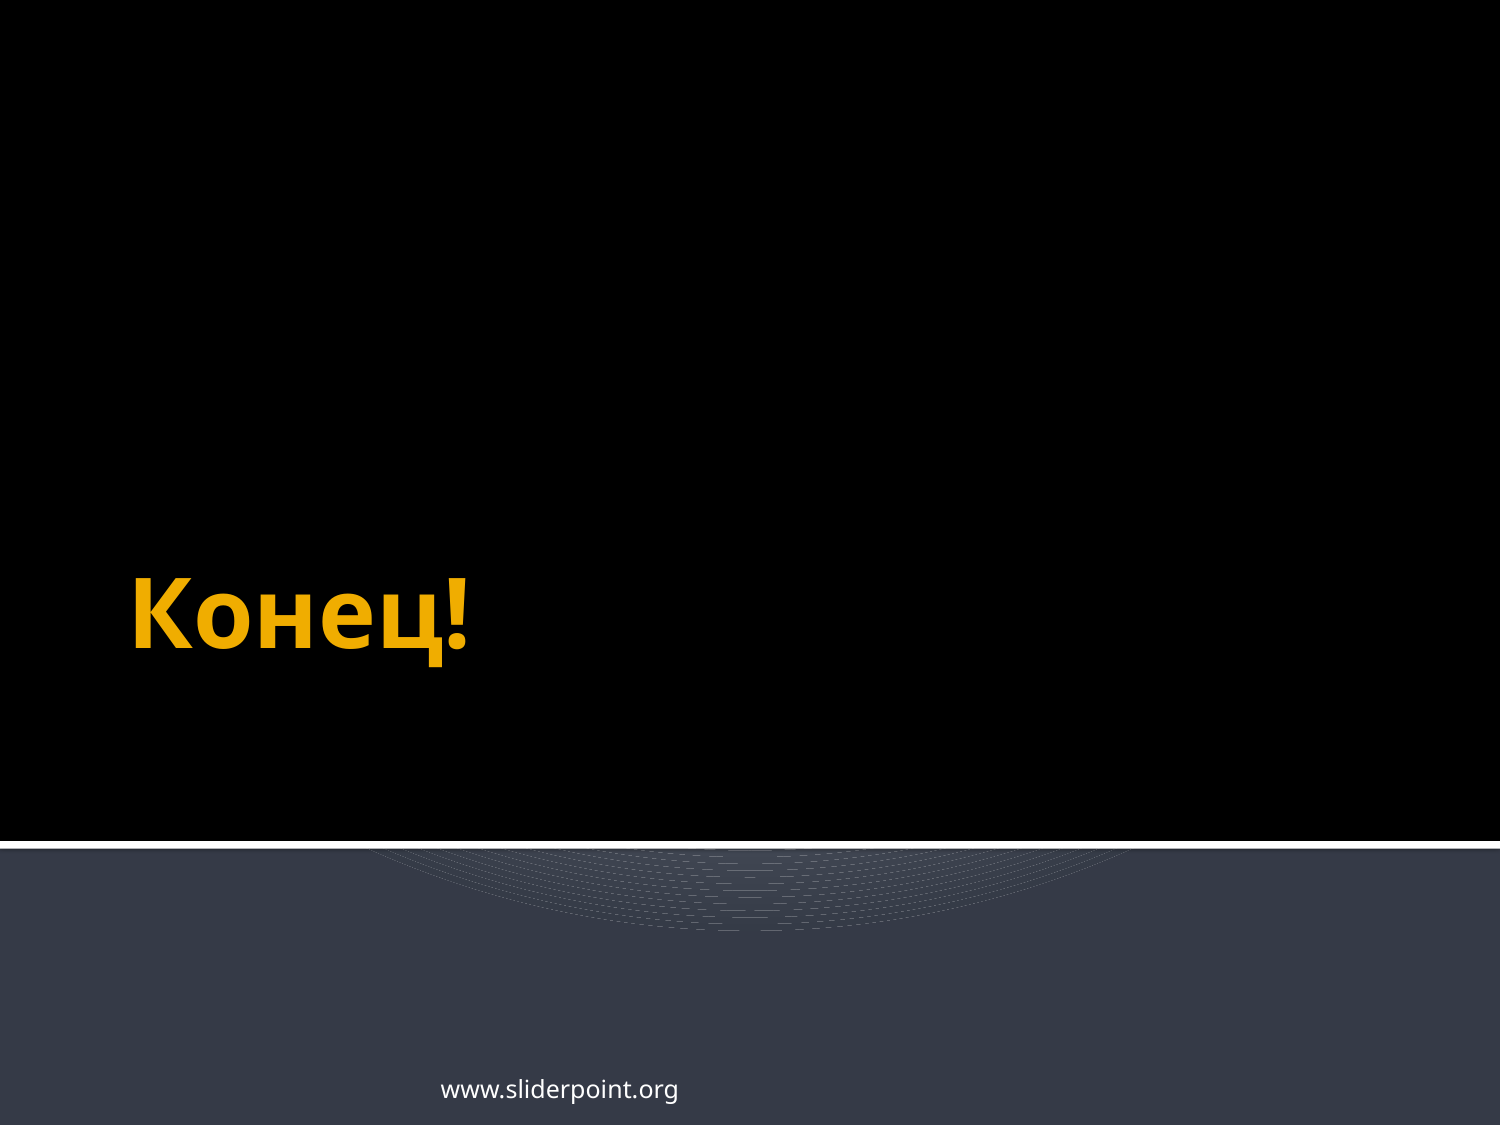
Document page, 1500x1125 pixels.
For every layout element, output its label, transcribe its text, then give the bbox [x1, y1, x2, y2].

title Конец! [112, 550, 1438, 825]
footer www.sliderpoint.org [433, 1062, 1337, 1108]
